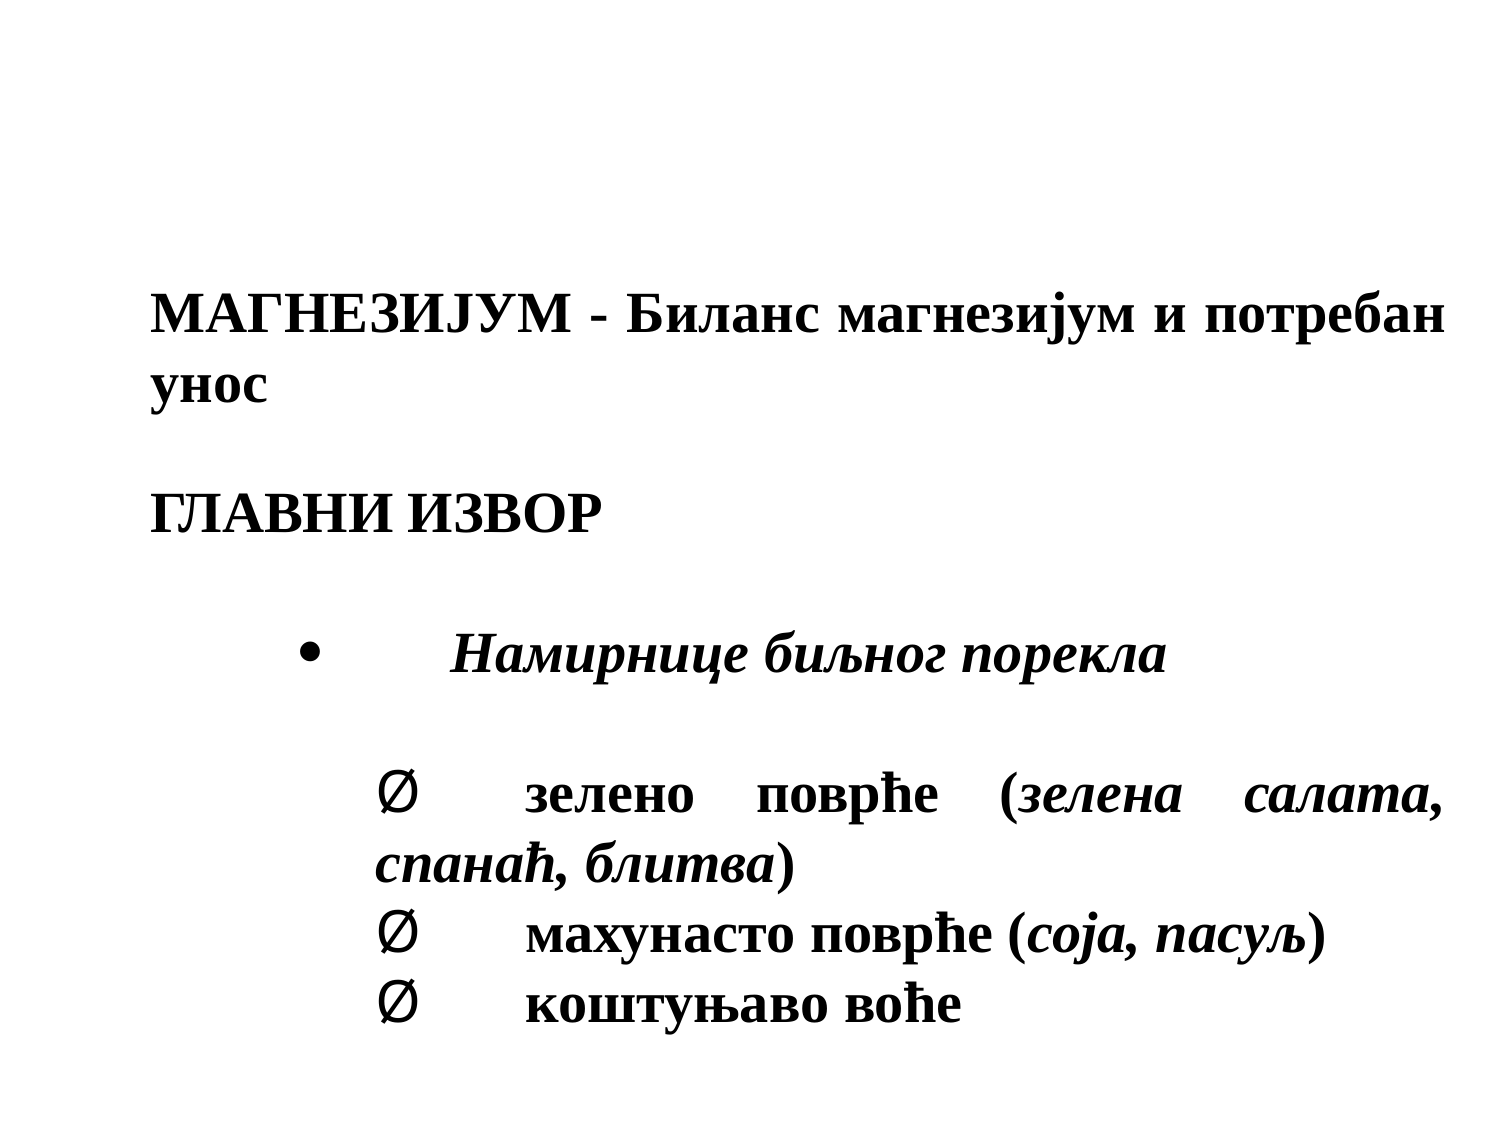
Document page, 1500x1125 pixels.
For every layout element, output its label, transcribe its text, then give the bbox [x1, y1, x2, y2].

text_box МАГНЕЗИЈУМ - Биланс магнезијум и потребан унос ГЛАВНИ ИЗВОР · Намирнице биљног порекла Ø зелено поврће (зелена салата, спанаћ, блитва) Ø махунасто поврће (соја, пасуљ) Ø коштуњаво воће [135, 267, 1461, 1042]
